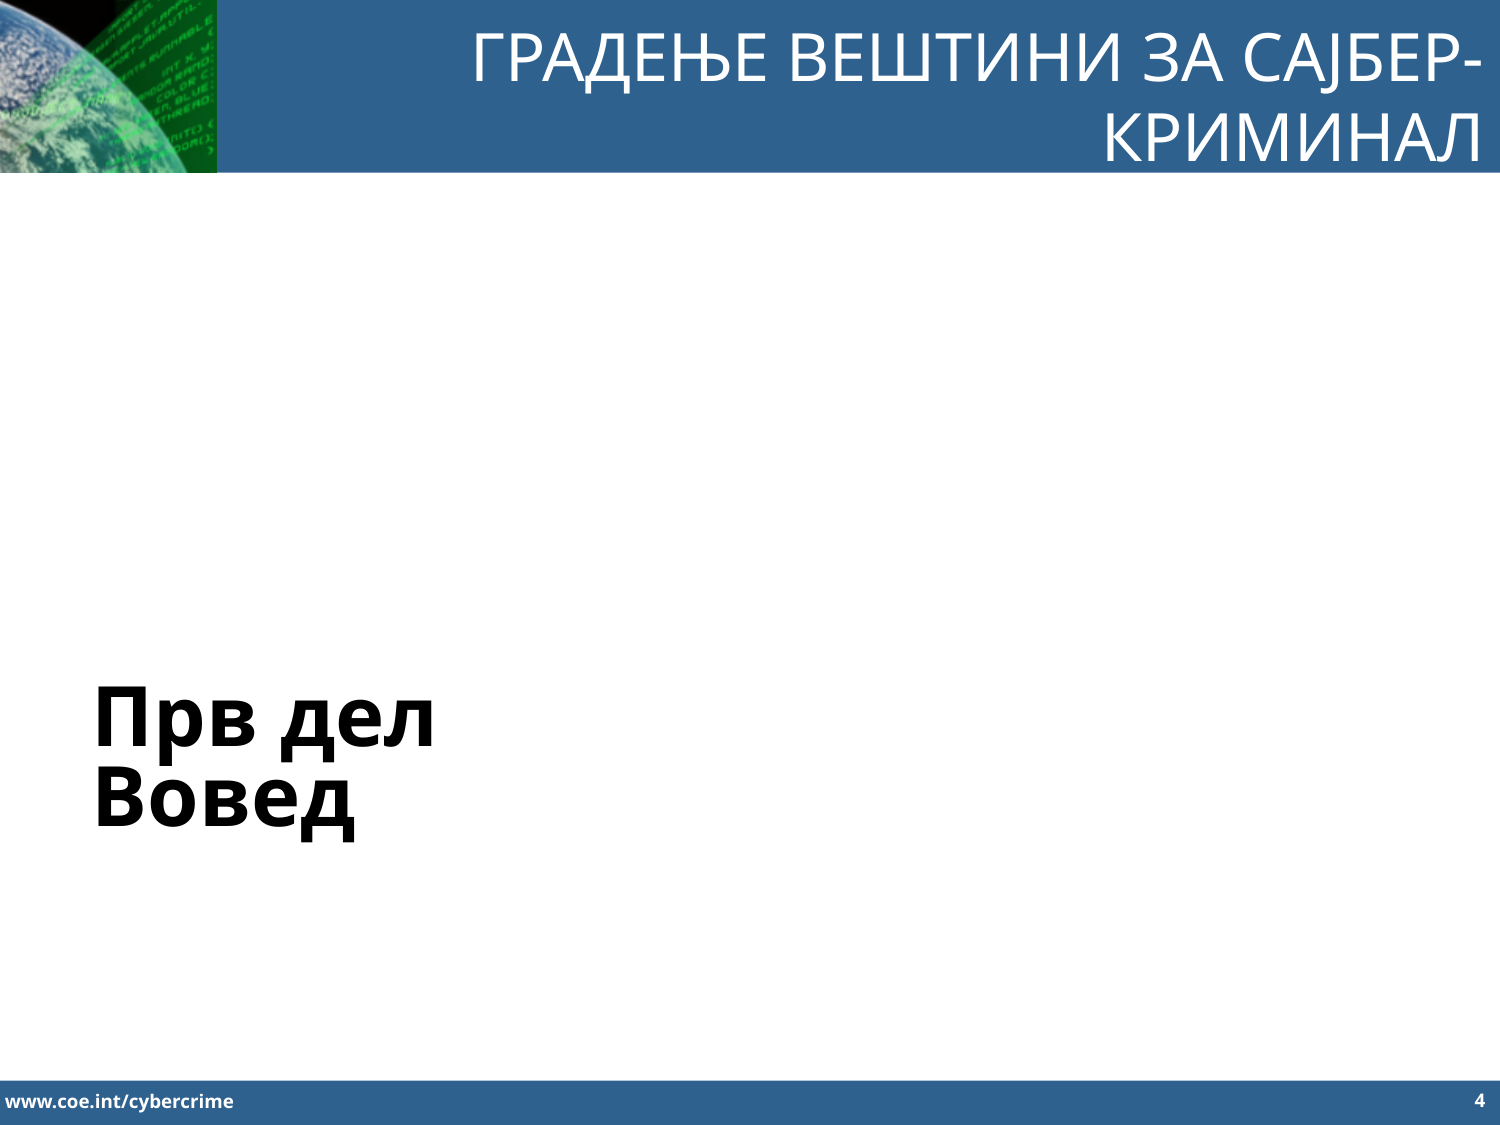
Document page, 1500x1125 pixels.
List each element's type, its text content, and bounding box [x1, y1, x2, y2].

picture [0, 1, 217, 173]
slide_number 4 [1149, 1081, 1500, 1125]
text_box Прв дел Вовед [76, 675, 1402, 850]
text_box ГРАДЕЊЕ ВЕШТИНИ ЗА САЈБЕР-КРИМИНАЛ [309, 18, 1500, 171]
